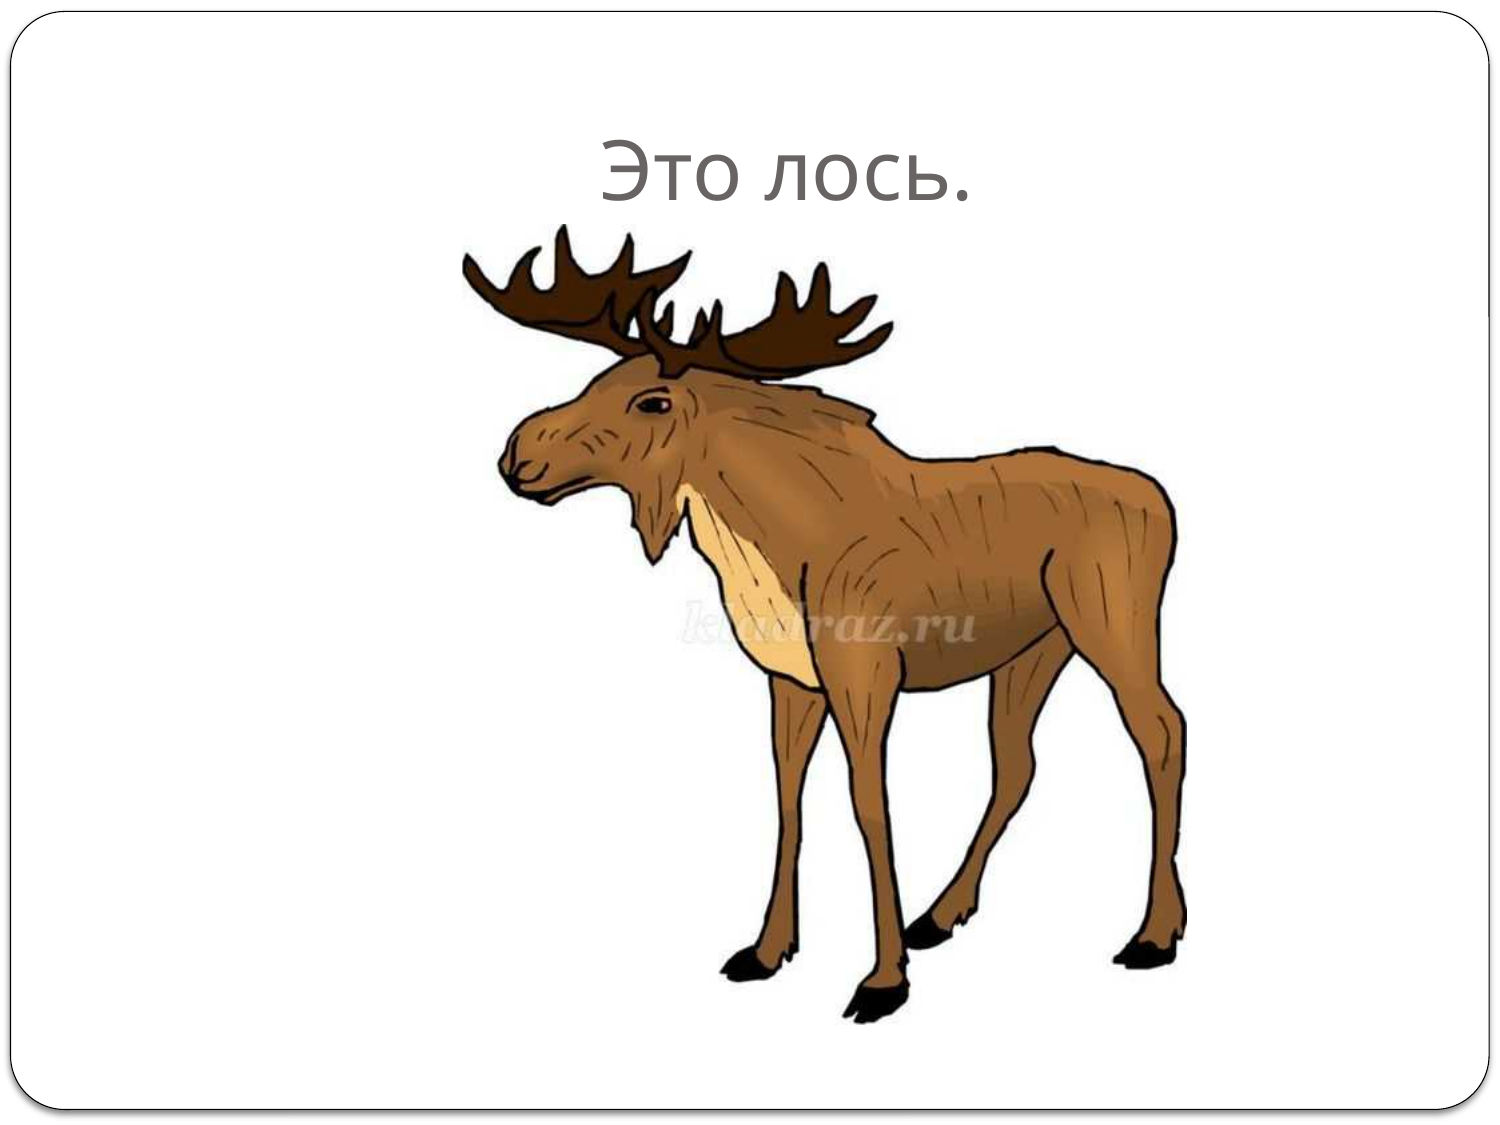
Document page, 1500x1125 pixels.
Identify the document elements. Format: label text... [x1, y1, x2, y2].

title Это лось. [150, 45, 1425, 233]
picture [462, 224, 1187, 1026]
